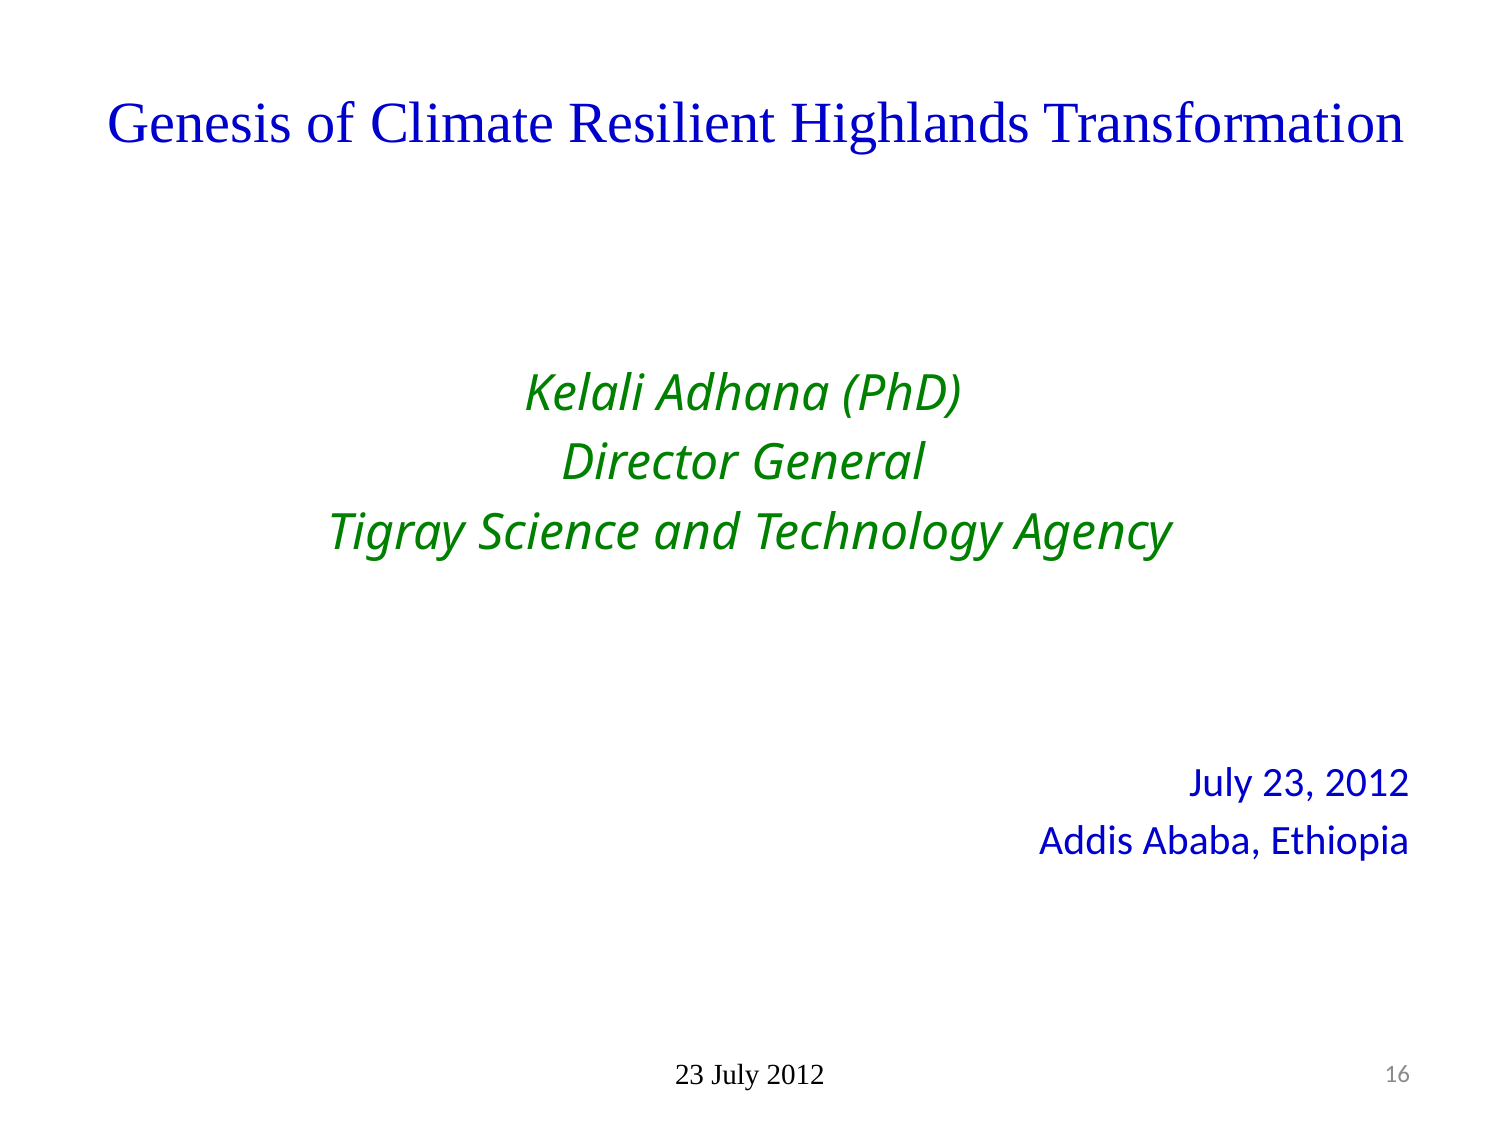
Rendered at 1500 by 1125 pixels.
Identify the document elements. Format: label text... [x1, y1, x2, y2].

title Genesis of Climate Resilient Highlands Transformation [75, 37, 1438, 200]
footer 23 July 2012 [512, 1042, 988, 1103]
slide_number 16 [1074, 1042, 1425, 1103]
list Kelali Adhana (PhD) Director General Tigray Science and Technology Agency July 23, 2012 Addis Ababa, Ethiopia [75, 262, 1425, 1005]
